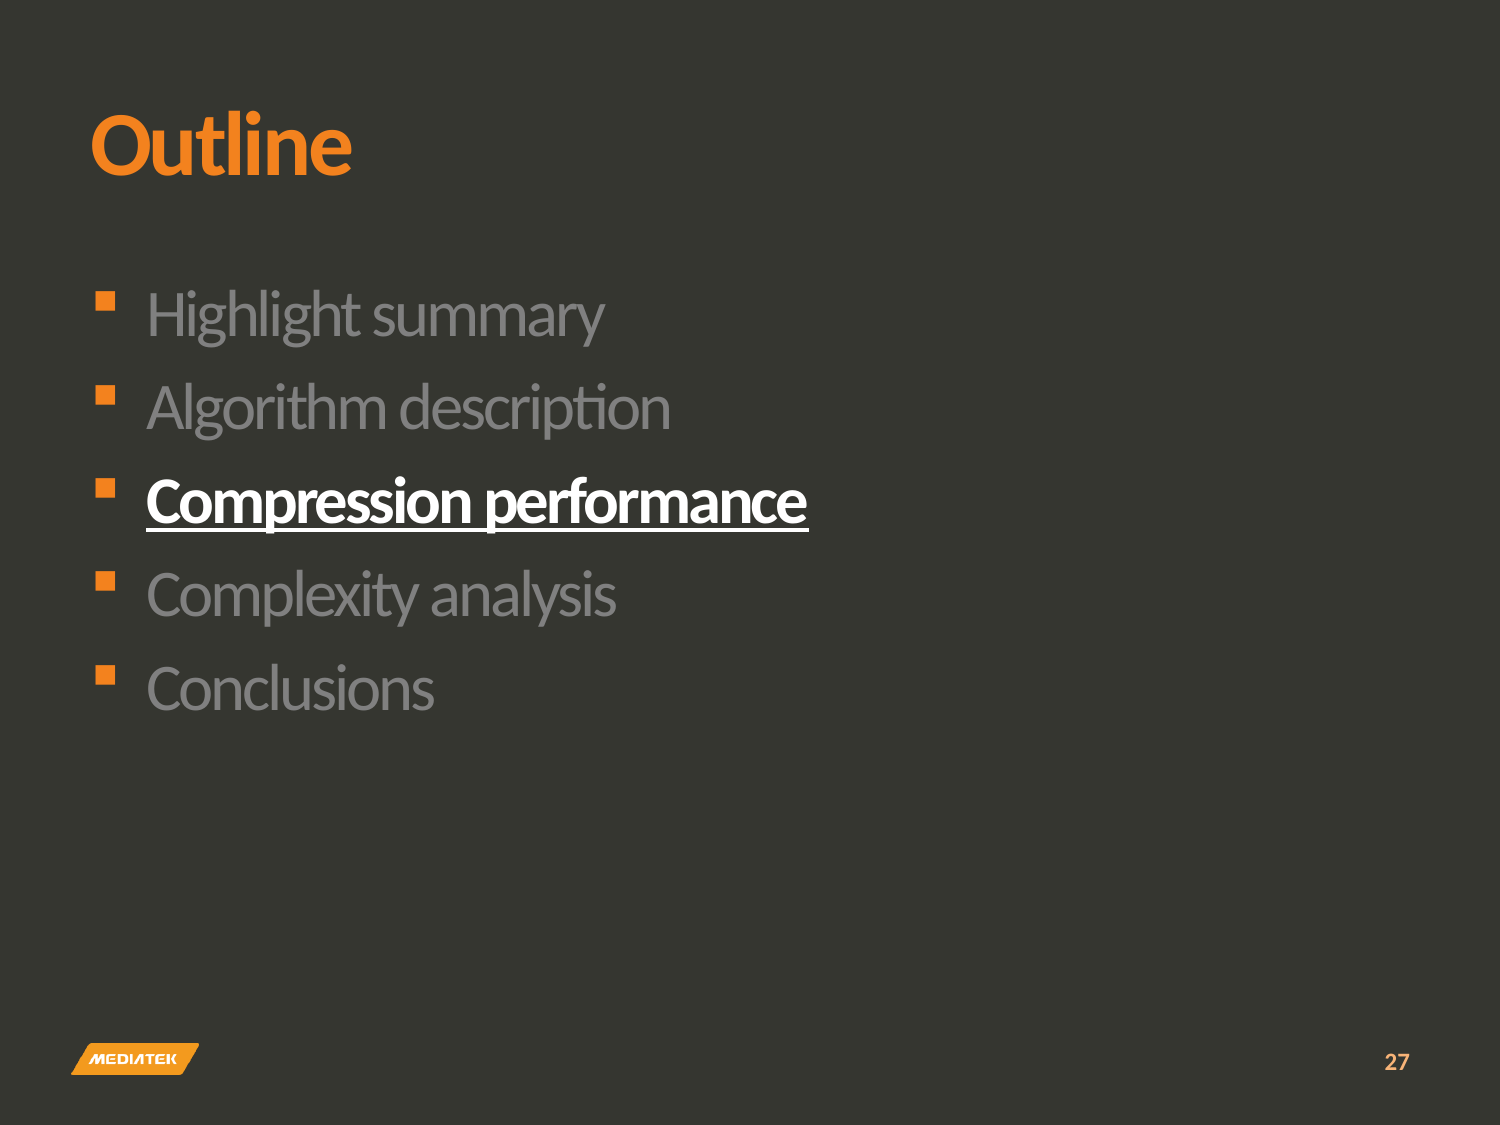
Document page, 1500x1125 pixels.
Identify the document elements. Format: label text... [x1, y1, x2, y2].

list Highlight summary Algorithm description Compression performance Complexity analysis Conclusions [75, 262, 1425, 1005]
title Outline [75, 45, 1425, 233]
slide_number 27 [1251, 1029, 1425, 1090]
picture [71, 1043, 199, 1075]
